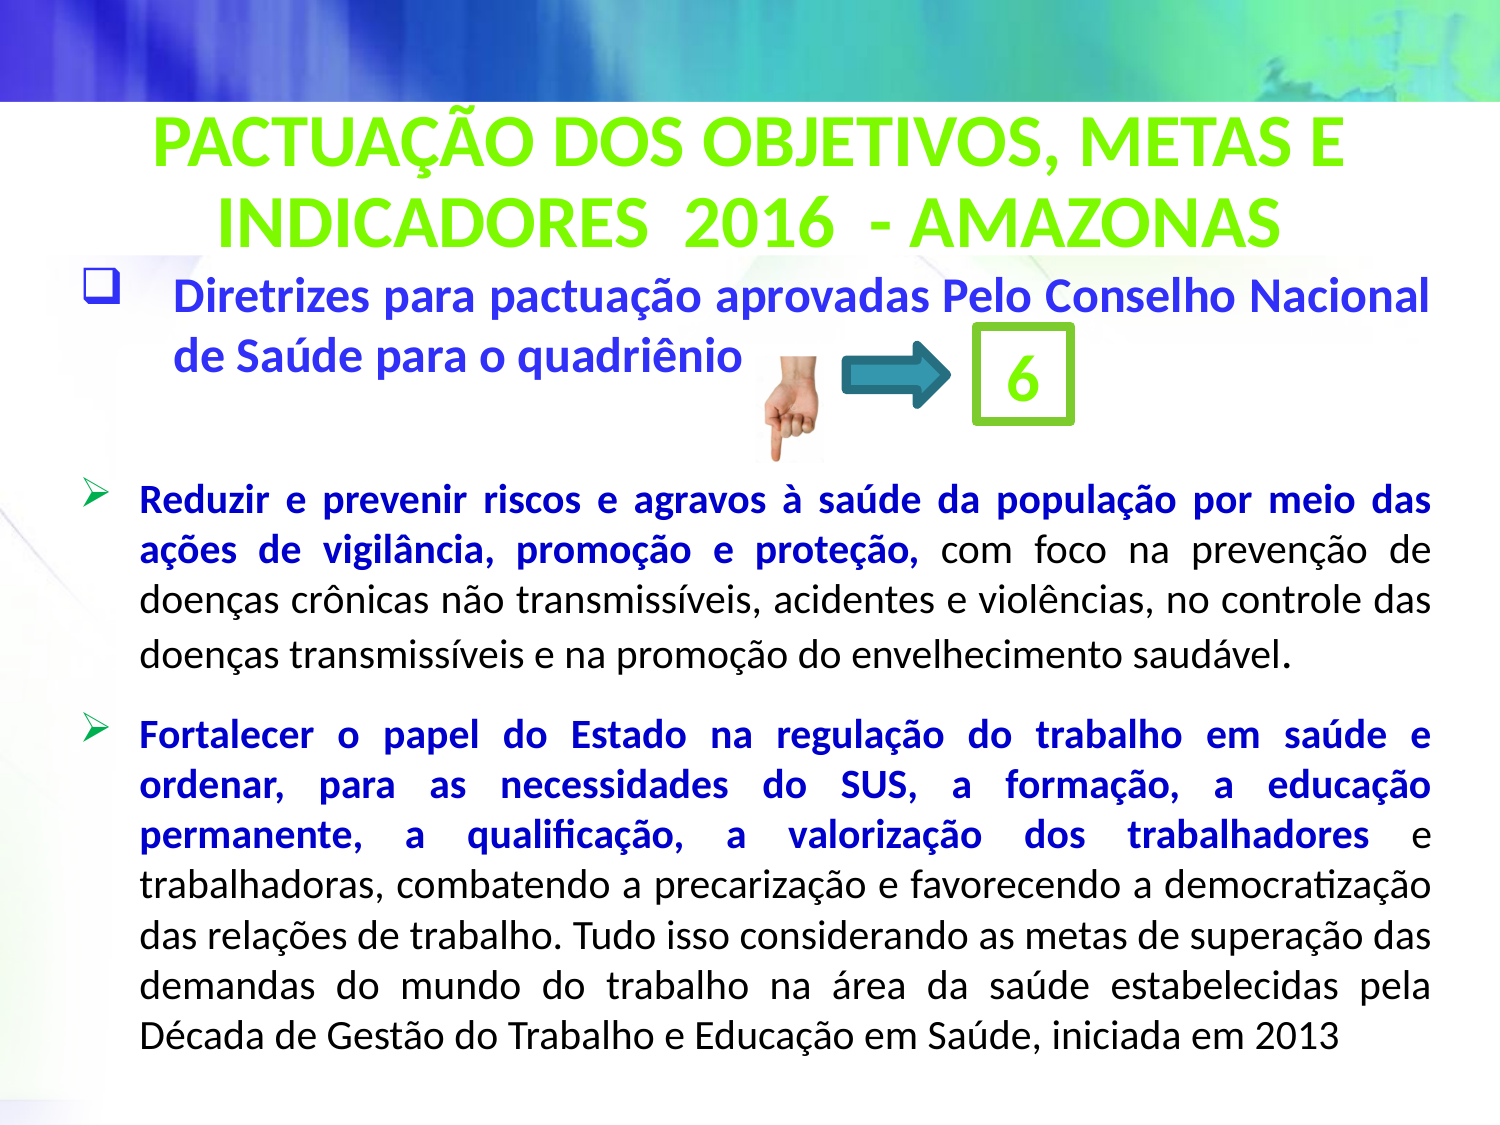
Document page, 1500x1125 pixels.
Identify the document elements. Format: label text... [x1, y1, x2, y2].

text_box Diretrizes para pactuação aprovadas Pelo Conselho Nacional de Saúde para o quadriênio Reduzir e prevenir riscos e agravos à saúde da população por meio das ações de vigilância, promoção e proteção, com foco na prevenção de doenças crônicas não transmissíveis, acidentes e violências, no controle das doenças transmissíveis e na promoção do envelhecimento saudável. Fortalecer o papel do Estado na regulação do trabalho em saúde e ordenar, para as necessidades do SUS, a formação, a educação permanente, a qualificação, a valorização dos trabalhadores e trabalhadoras, combatendo a precarização e favorecendo a democratização das relações de trabalho. Tudo isso considerando as metas de superação das demandas do mundo do trabalho na área da saúde estabelecidas pela Década de Gestão do Trabalho e Educação em Saúde, iniciada em 2013 [64, 254, 1447, 1065]
picture [736, 357, 844, 463]
text_box 6 [972, 322, 1075, 426]
text_box [841, 340, 952, 409]
title Pactuação dos Objetivos, Metas e Indicadores 2016 - amazonas [0, 101, 1500, 256]
picture [0, 256, 1500, 1125]
picture [0, 0, 1500, 101]
